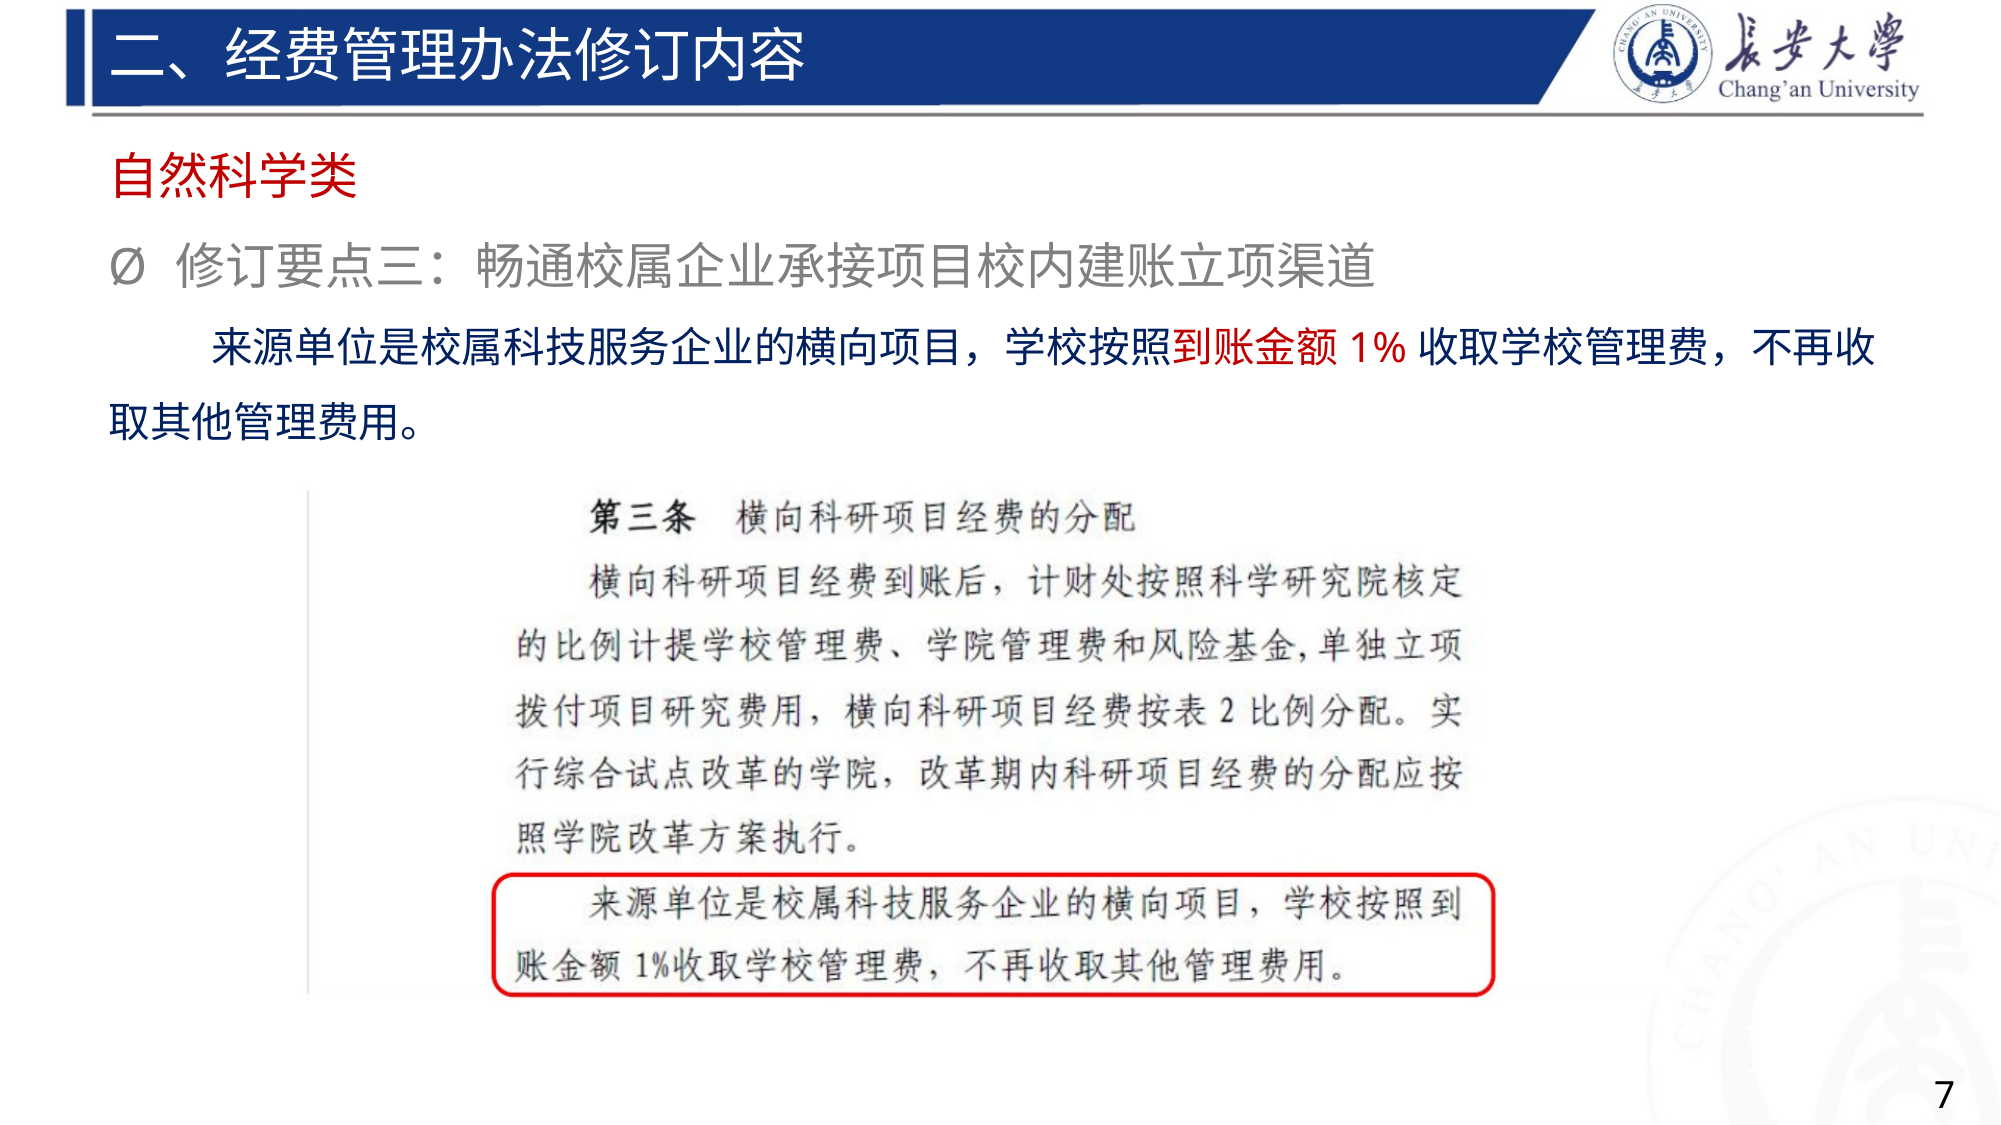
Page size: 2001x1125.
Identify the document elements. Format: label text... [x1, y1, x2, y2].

text_box 7 [1933, 1076, 1980, 1116]
text_box [0, 0, 2000, 1125]
text_box Ø 修订要点三：畅通校属企业承接项目校内建账立项渠道 来源单位是校属科技服务企业的横向项目，学校按照到账金额1%收取学校管理费，不再收 取其他管理费用。 [108, 242, 1885, 446]
text_box 二、经费管理办法修订内容 [108, 27, 834, 88]
text_box 自然科学类 [108, 152, 384, 205]
